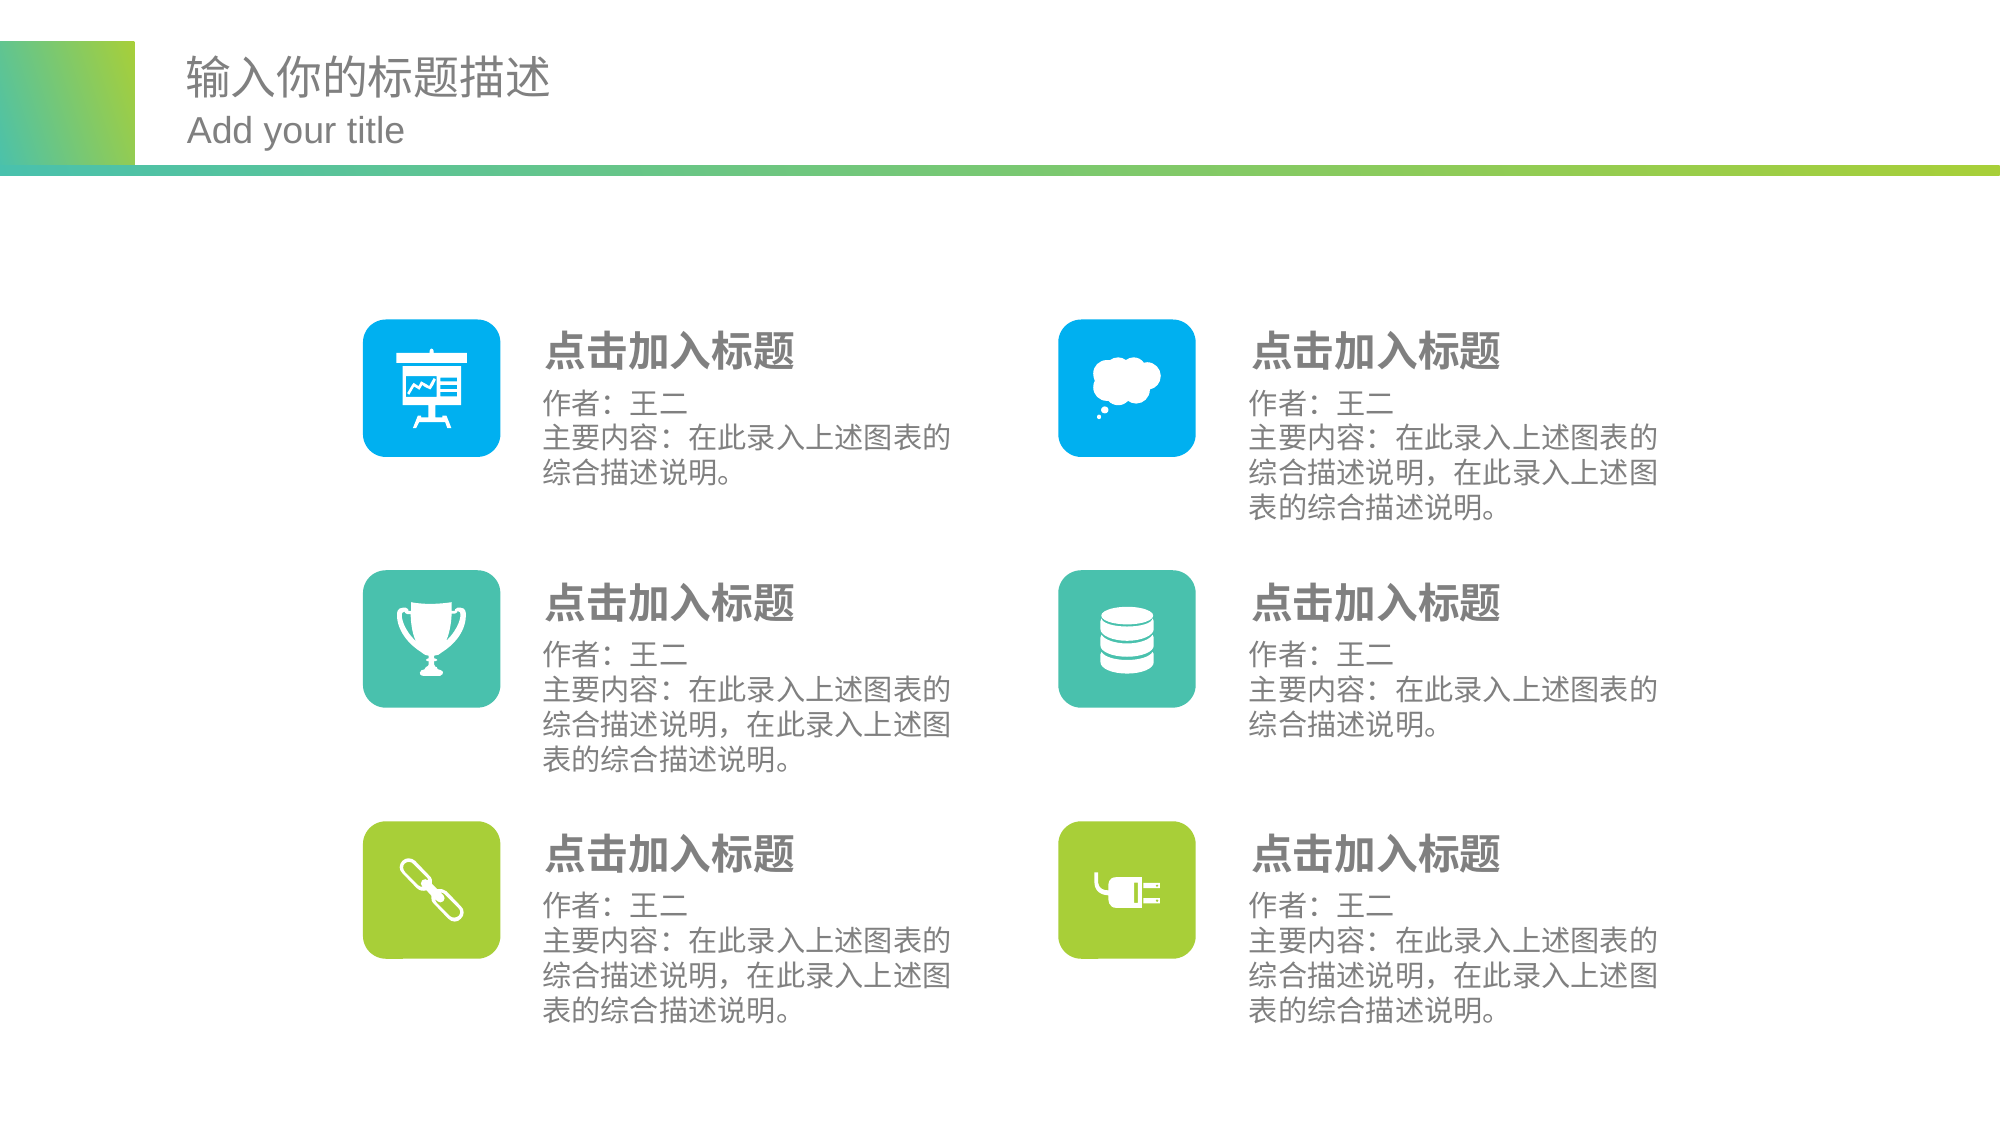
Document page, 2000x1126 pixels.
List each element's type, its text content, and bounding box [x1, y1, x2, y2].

text_box 点击加入标题 [1236, 820, 1517, 880]
text_box 点击加入标题 [529, 568, 811, 628]
text_box 点击加入标题 [529, 317, 811, 377]
text_box 点击加入标题 [1236, 317, 1517, 377]
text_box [362, 821, 501, 959]
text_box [1058, 569, 1196, 708]
text_box 作者：王二 主要内容：在此录入上述图表的综合描述说明，在此录入上述图表的综合描述说明。 [527, 880, 974, 1035]
text_box 作者：王二 主要内容：在此录入上述图表的综合描述说明。 [527, 377, 974, 498]
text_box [0, 41, 2000, 177]
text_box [1058, 319, 1196, 458]
text_box 作者：王二 主要内容：在此录入上述图表的综合描述说明，在此录入上述图表的综合描述说明。 [527, 628, 974, 784]
text_box 点击加入标题 [529, 820, 811, 880]
text_box 作者：王二 主要内容：在此录入上述图表的综合描述说明。 [1234, 628, 1680, 749]
text_box 作者：王二 主要内容：在此录入上述图表的综合描述说明，在此录入上述图表的综合描述说明。 [1234, 880, 1680, 1035]
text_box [362, 319, 501, 458]
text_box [1058, 821, 1196, 959]
text_box 作者：王二 主要内容：在此录入上述图表的综合描述说明，在此录入上述图表的综合描述说明。 [1234, 377, 1680, 533]
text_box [362, 569, 501, 708]
text_box 点击加入标题 [1236, 568, 1517, 628]
